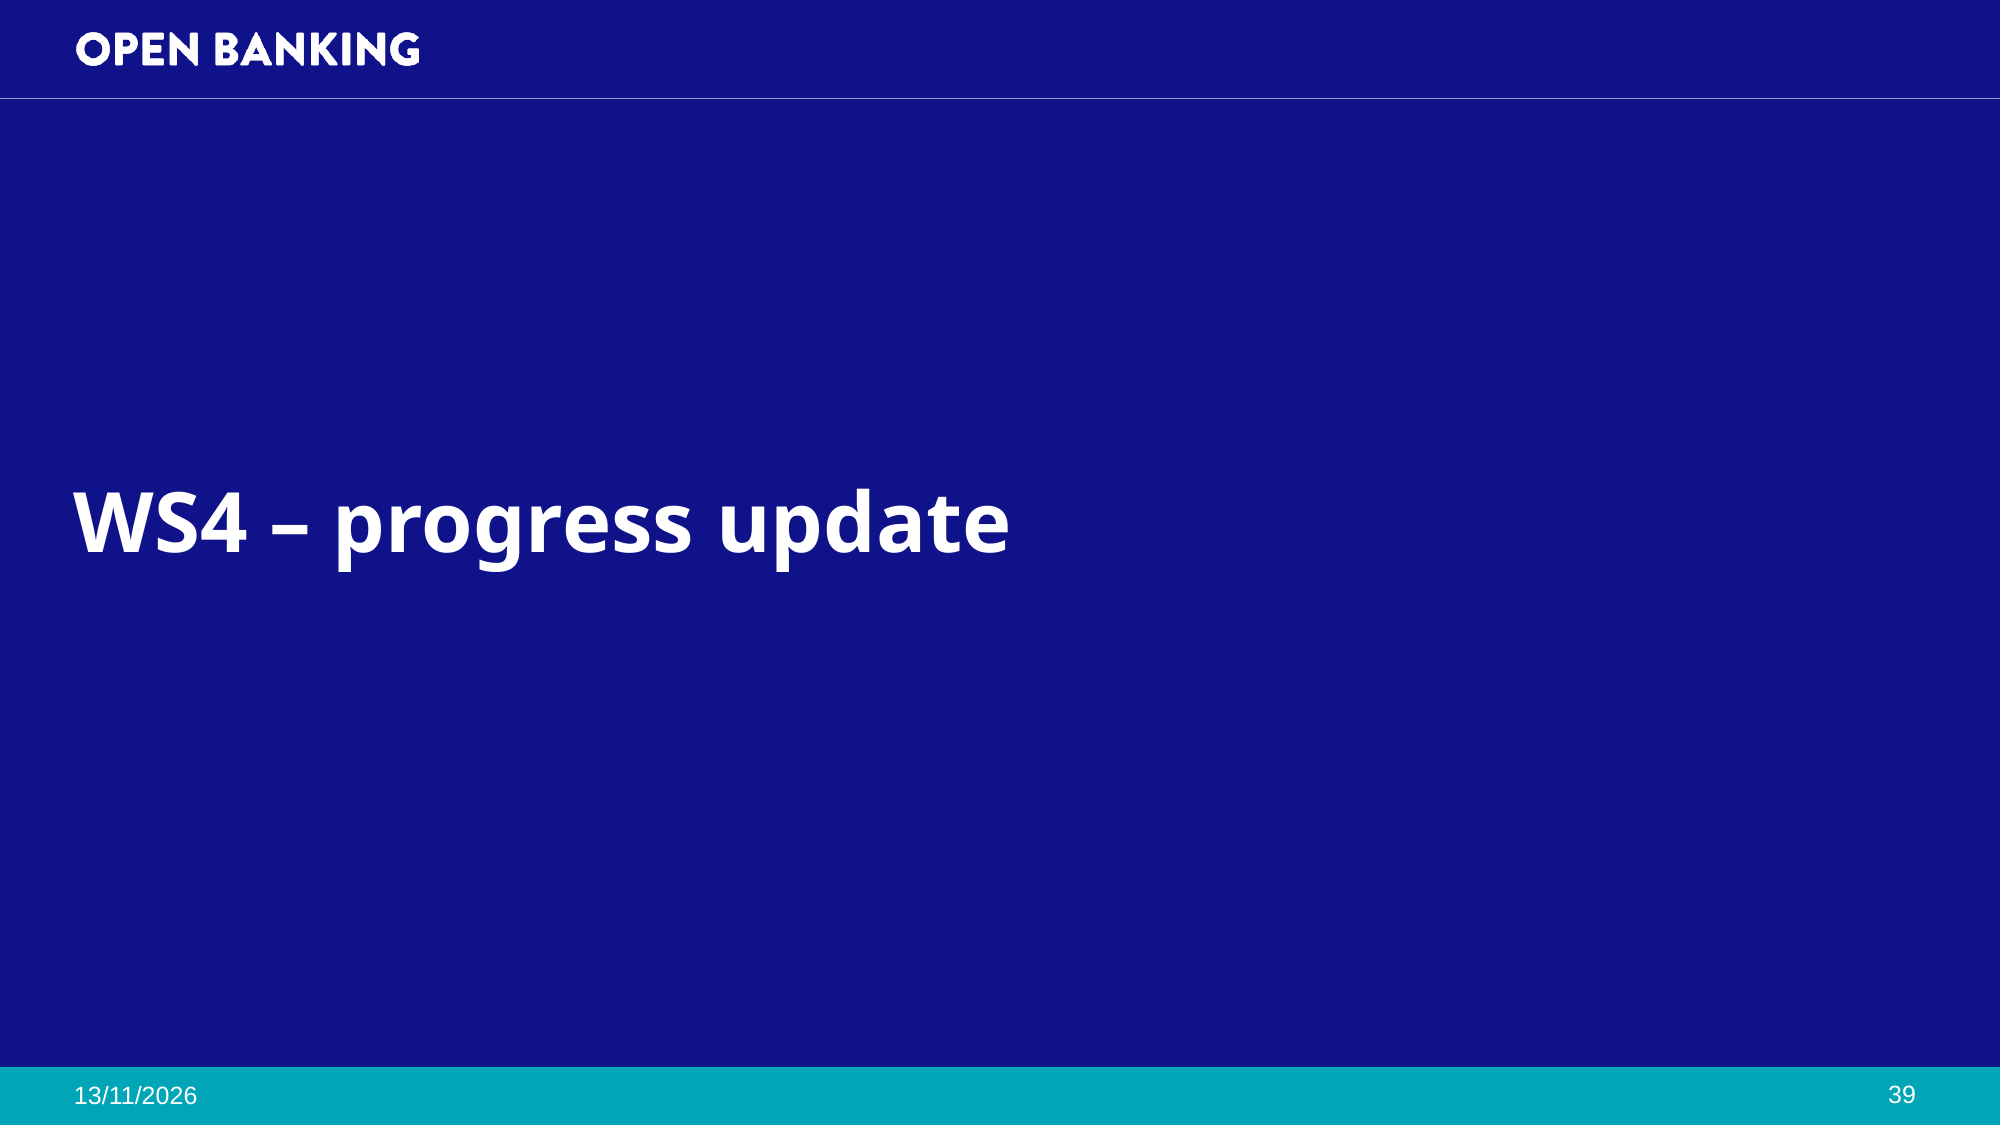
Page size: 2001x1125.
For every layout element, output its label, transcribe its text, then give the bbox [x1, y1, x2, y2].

title WS4 – progress update [59, 105, 1750, 576]
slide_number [59, 1065, 509, 1125]
slide_number 39 [1412, 1064, 1932, 1124]
picture [43, 0, 452, 99]
footer [662, 1064, 1338, 1124]
